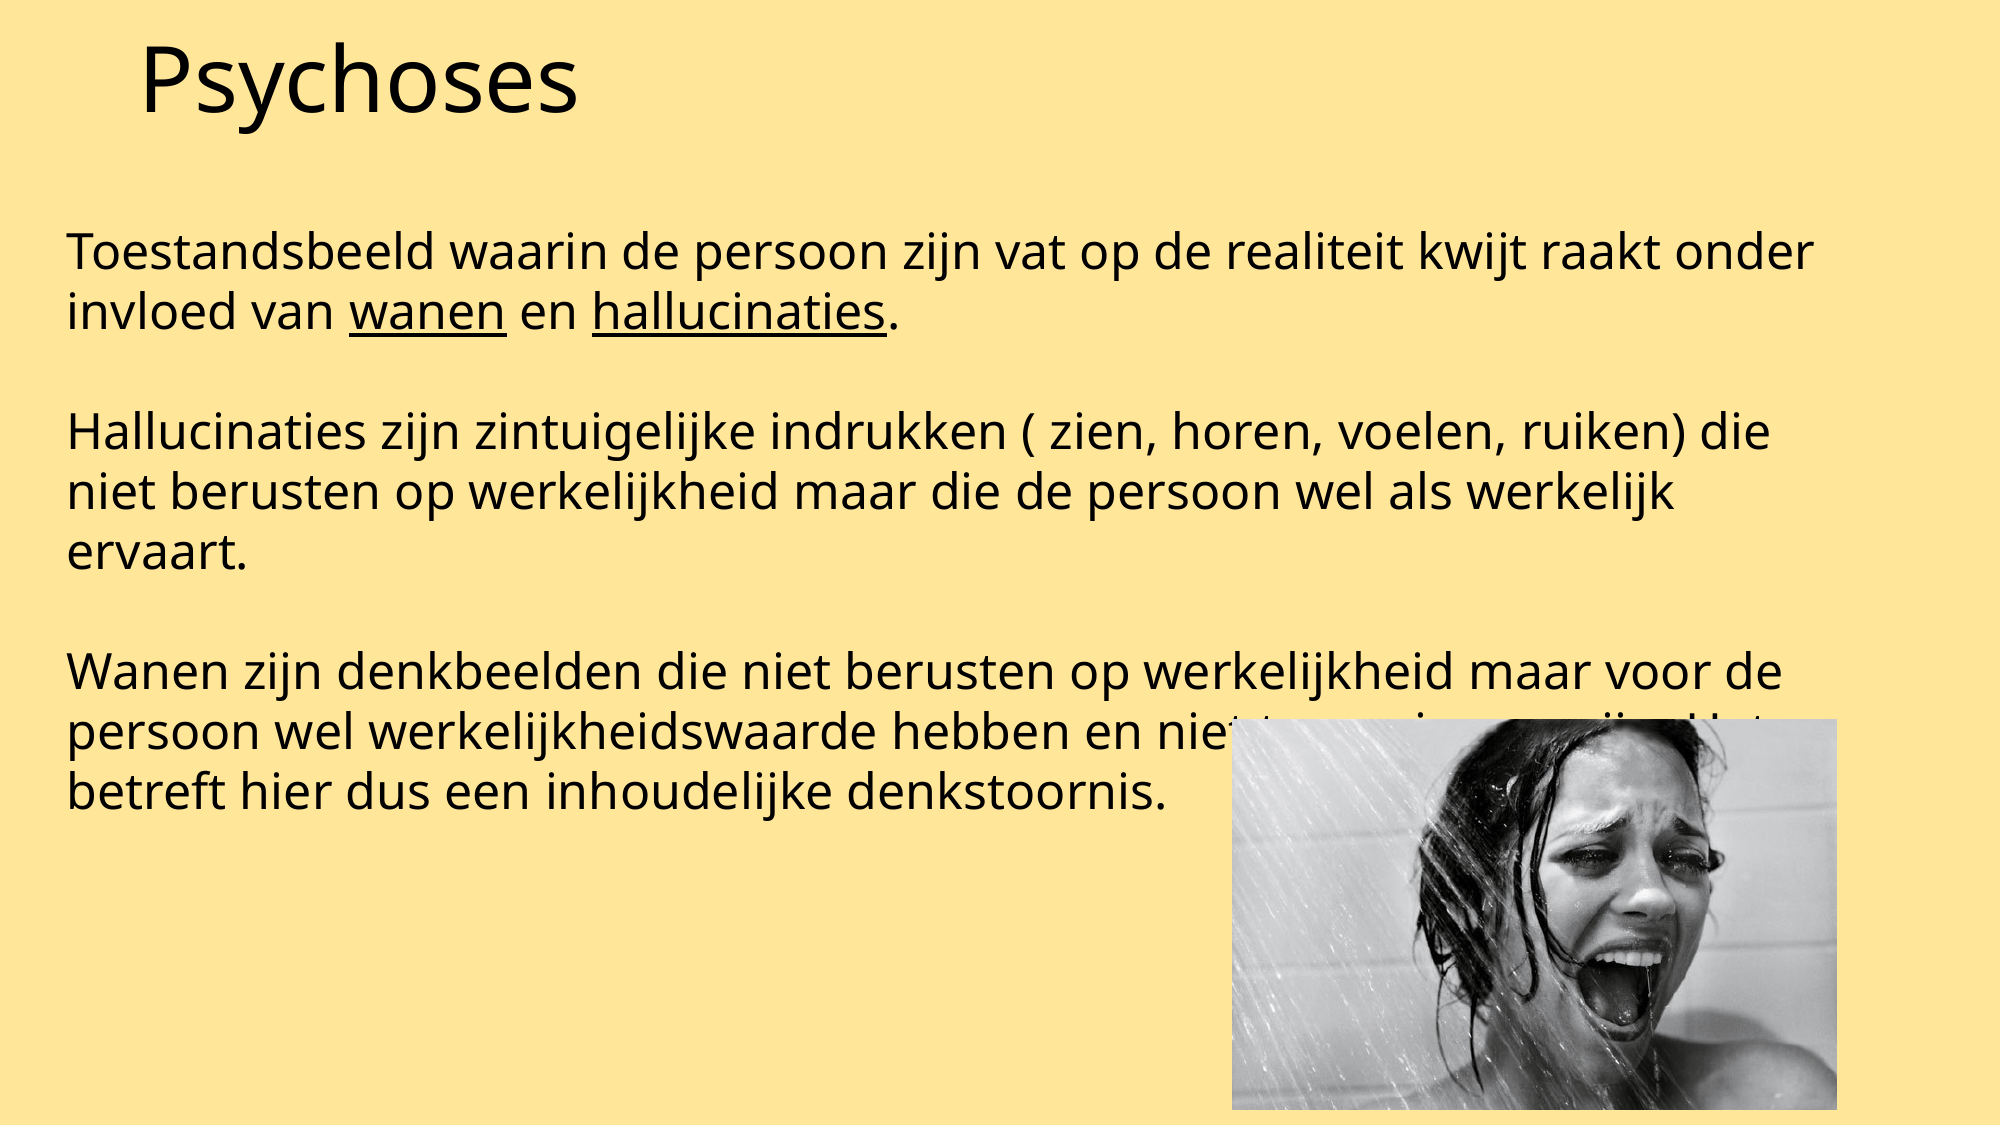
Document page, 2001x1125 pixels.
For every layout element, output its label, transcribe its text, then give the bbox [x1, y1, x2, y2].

subtitle Psychoses [72, 25, 648, 138]
text_box Toestandsbeeld waarin de persoon zijn vat op de realiteit kwijt raakt onder invloed van wanen en hallucinaties. Hallucinaties zijn zintuigelijke indrukken ( zien, horen, voelen, ruiken) die niet berusten op werkelijkheid maar die de persoon wel als werkelijk ervaart. Wanen zijn denkbeelden die niet berusten op werkelijkheid maar voor de persoon wel werkelijkheidswaarde hebben en niet te corrigeren zijn. Het betreft hier dus een inhoudelijke denkstoornis. [52, 151, 1837, 827]
picture [1231, 719, 1837, 1110]
